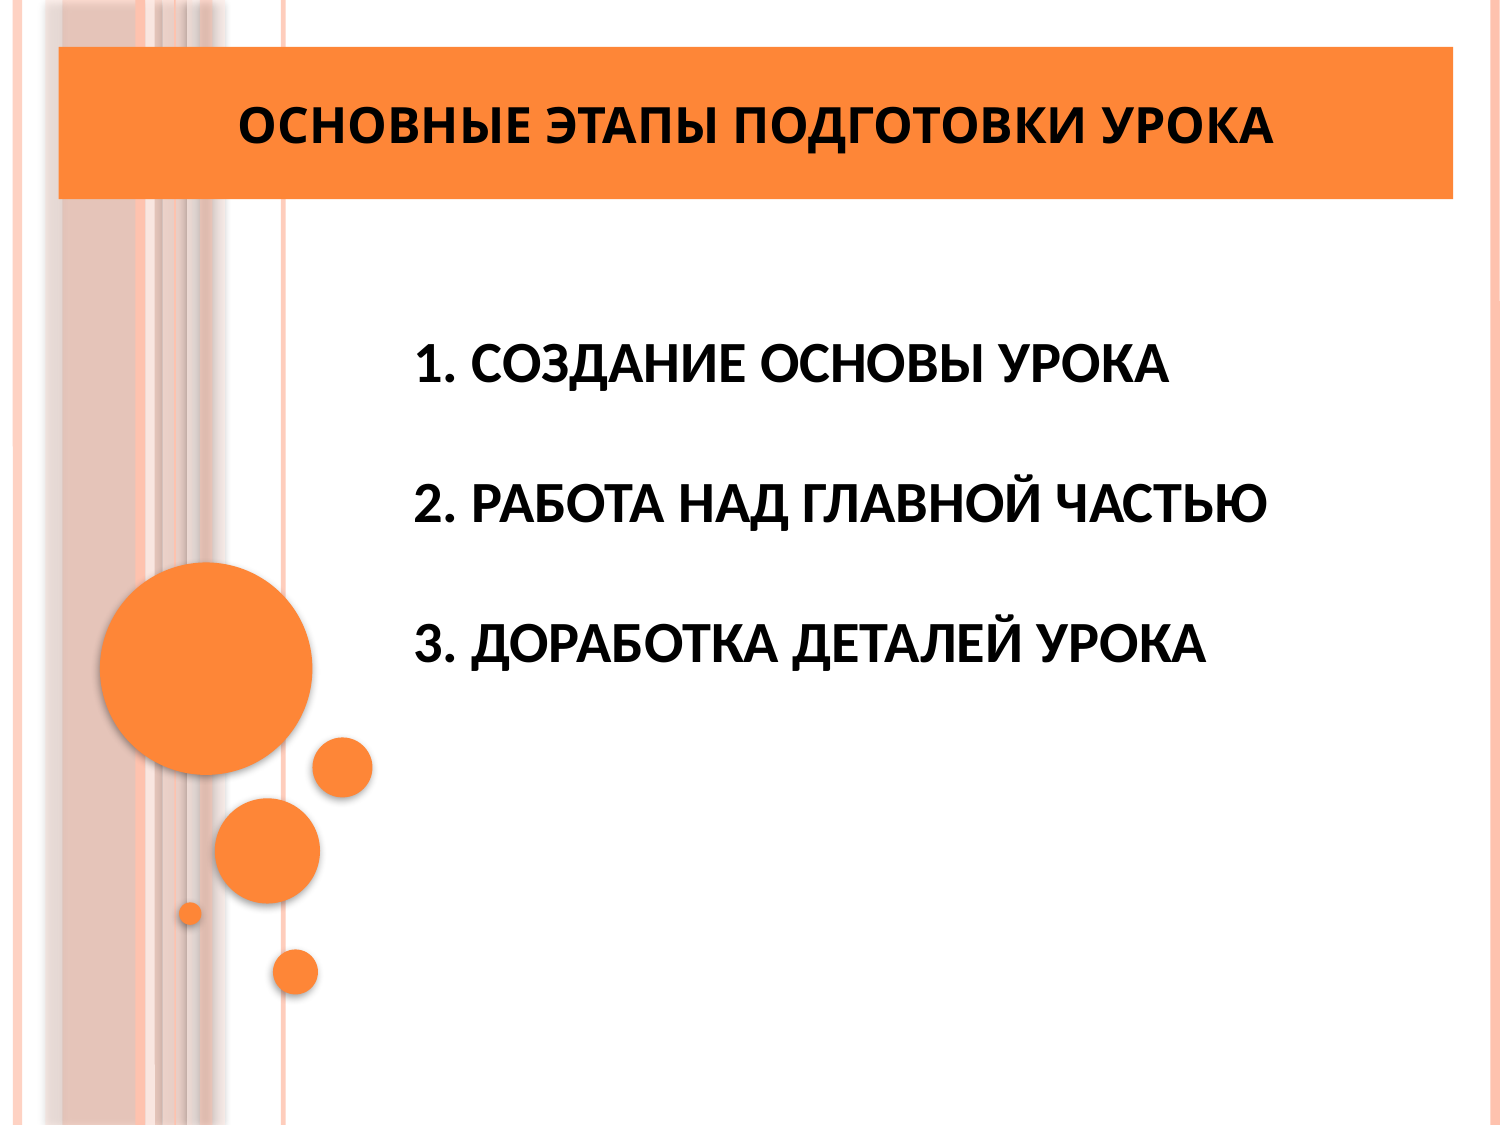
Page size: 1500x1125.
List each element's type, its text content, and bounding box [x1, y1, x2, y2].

title ОСНОВНЫЕ ЭТАПЫ ПОДГОТОВКИ УРОКА [58, 46, 1454, 200]
text_box 1. СОЗДАНИЕ ОСНОВЫ УРОКА 2. РАБОТА НАД ГЛАВНОЙ ЧАСТЬЮ 3. ДОРАБОТКА ДЕТАЛЕЙ УРОКА [398, 316, 1313, 682]
